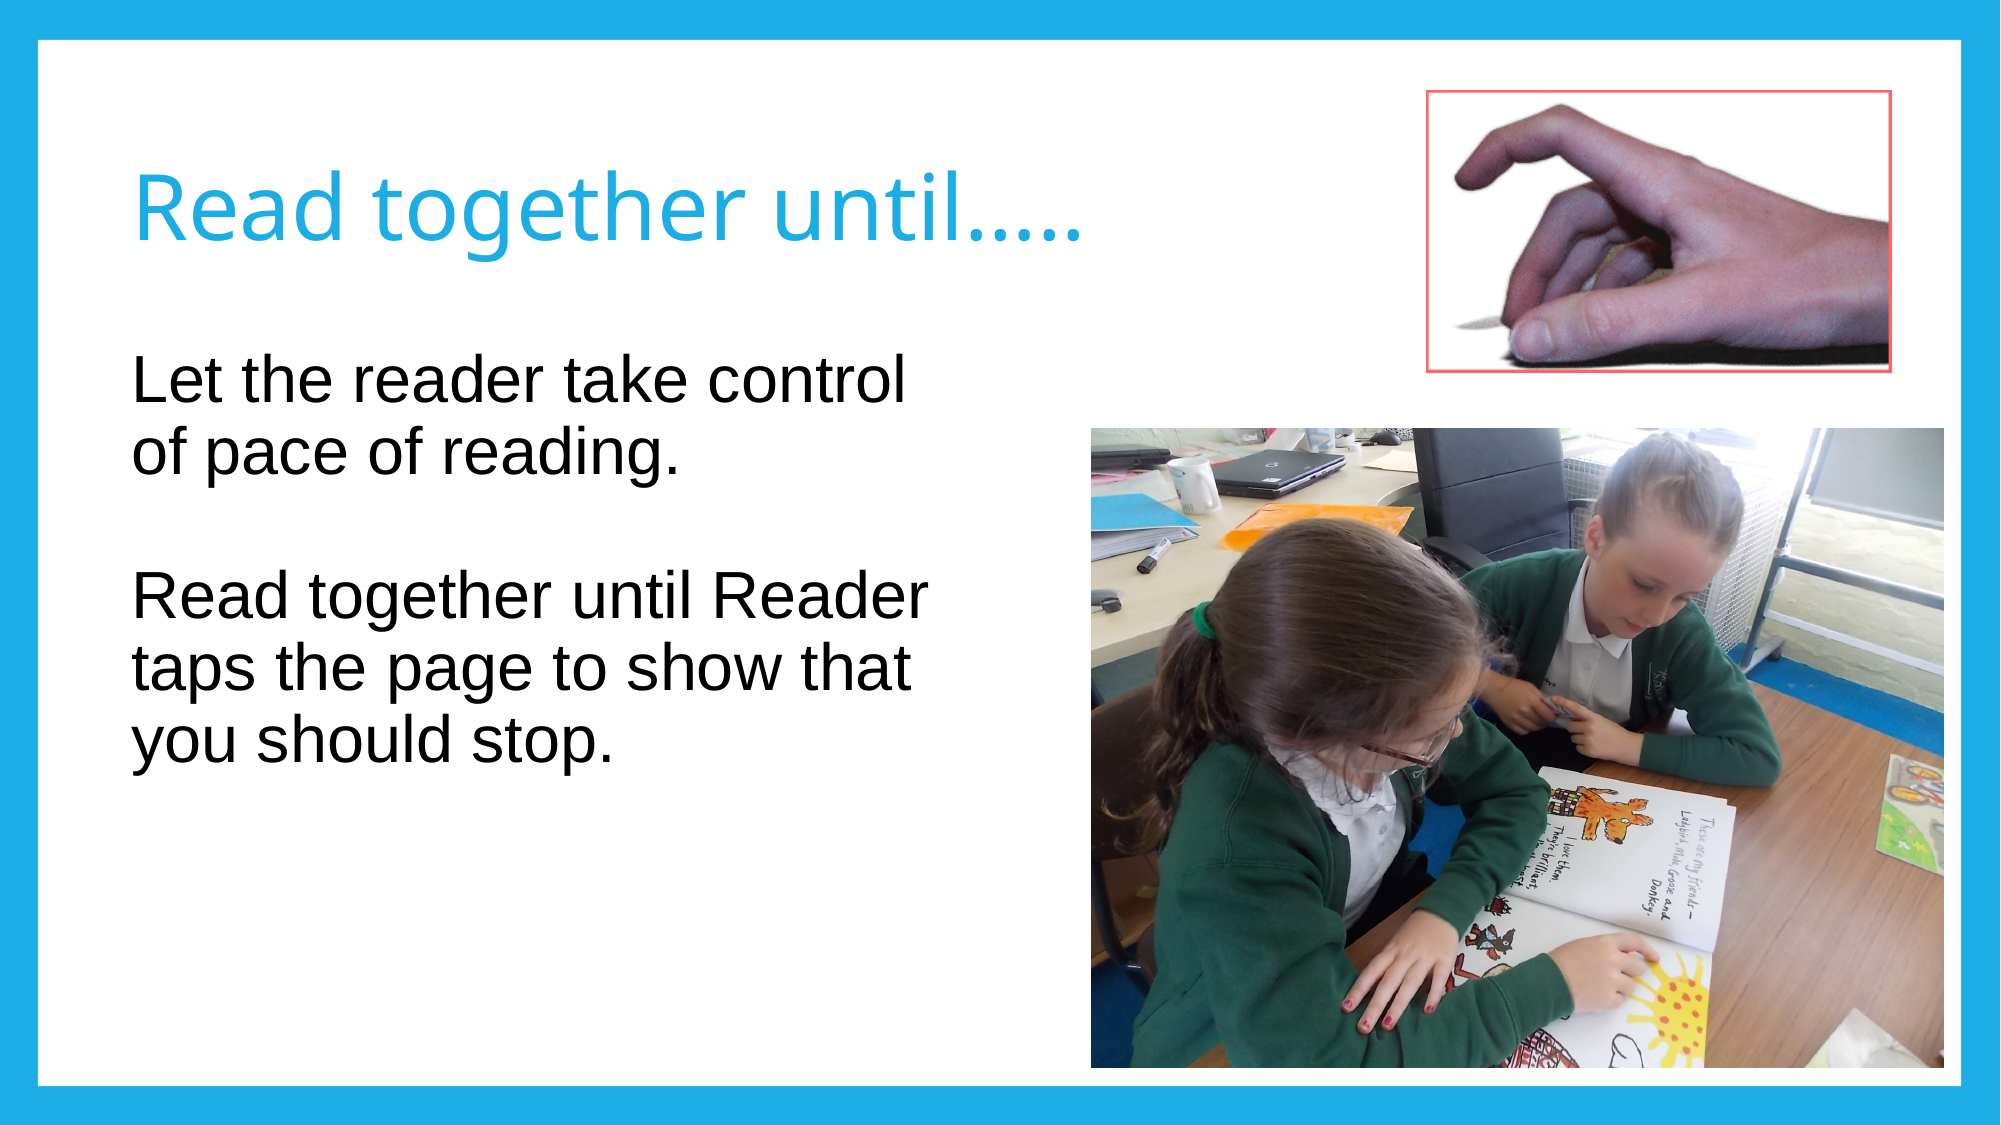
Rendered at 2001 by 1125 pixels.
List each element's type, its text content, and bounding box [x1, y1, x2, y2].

list Let the reader take control of pace of reading. Read together until Reader taps the page to show that you should stop. [115, 337, 975, 1000]
picture [1091, 428, 1944, 1068]
title Read together until….. [115, 99, 1264, 323]
picture [1426, 90, 1893, 374]
